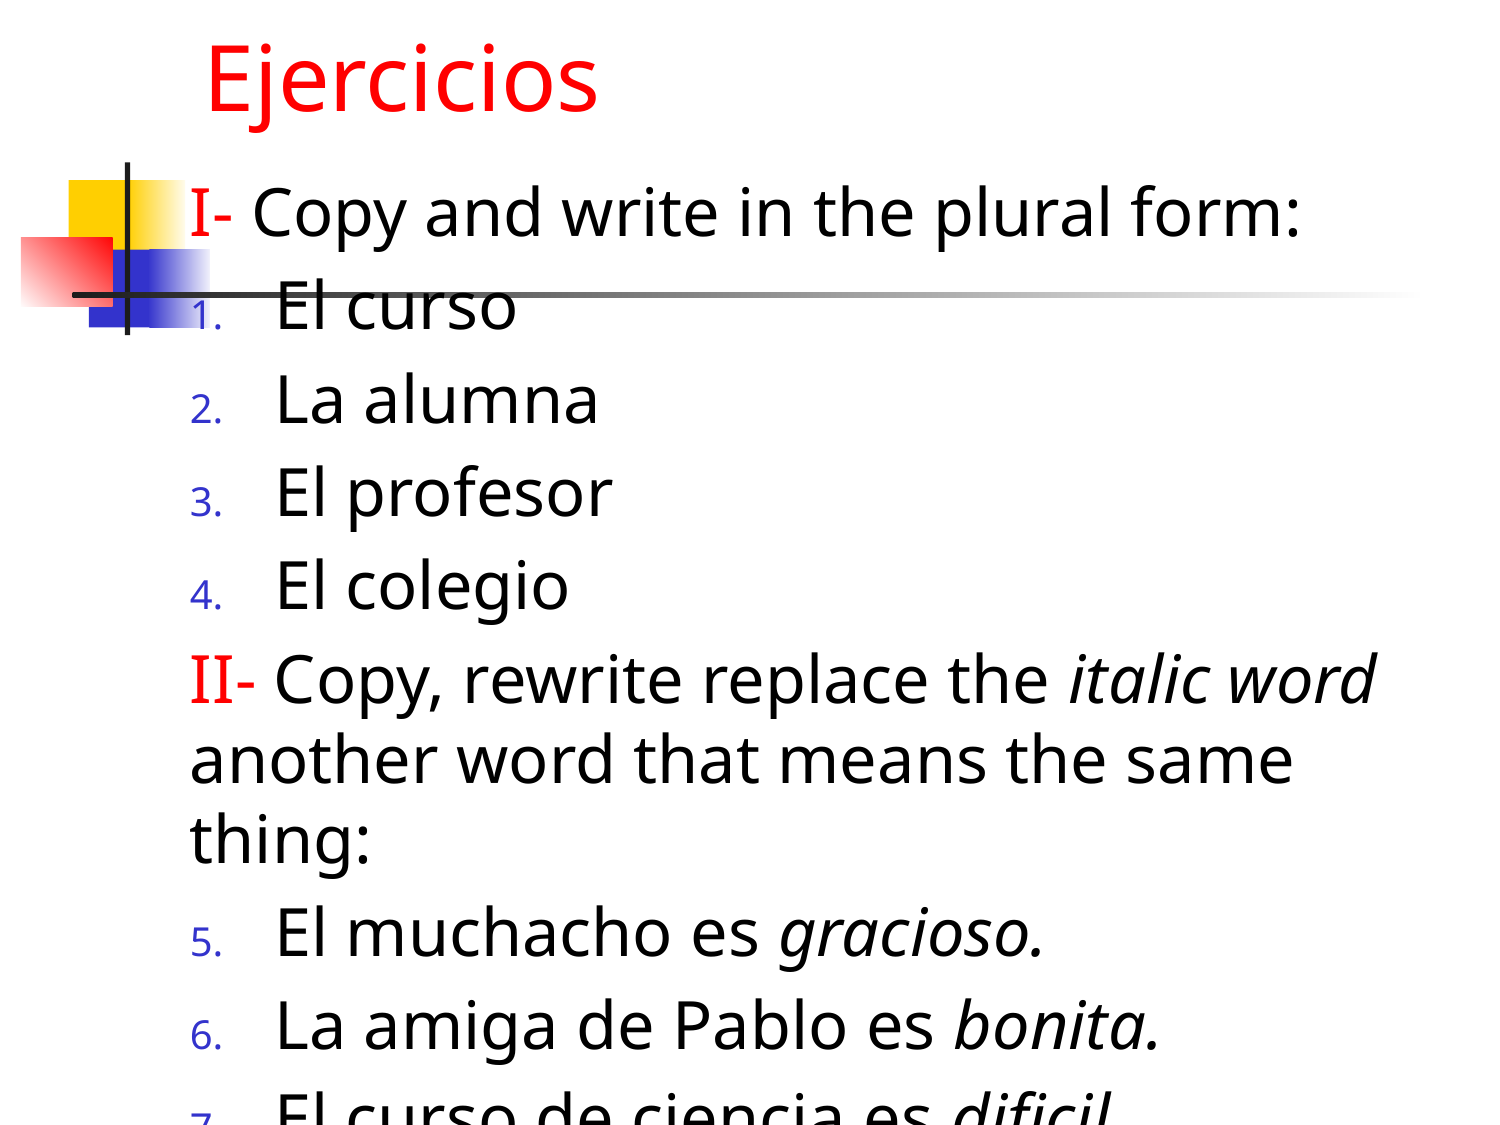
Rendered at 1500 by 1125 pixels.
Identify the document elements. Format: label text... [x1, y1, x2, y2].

text_box Ejercicios [188, 12, 1468, 162]
text_box I- Copy and write in the plural form: El curso La alumna El profesor El colegio II- Copy, rewrite replace the italic word another word that means the same thing: El muchacho es gracioso. La amiga de Pablo es bonita. El curso de ciencia es dificil. [174, 162, 1500, 1113]
